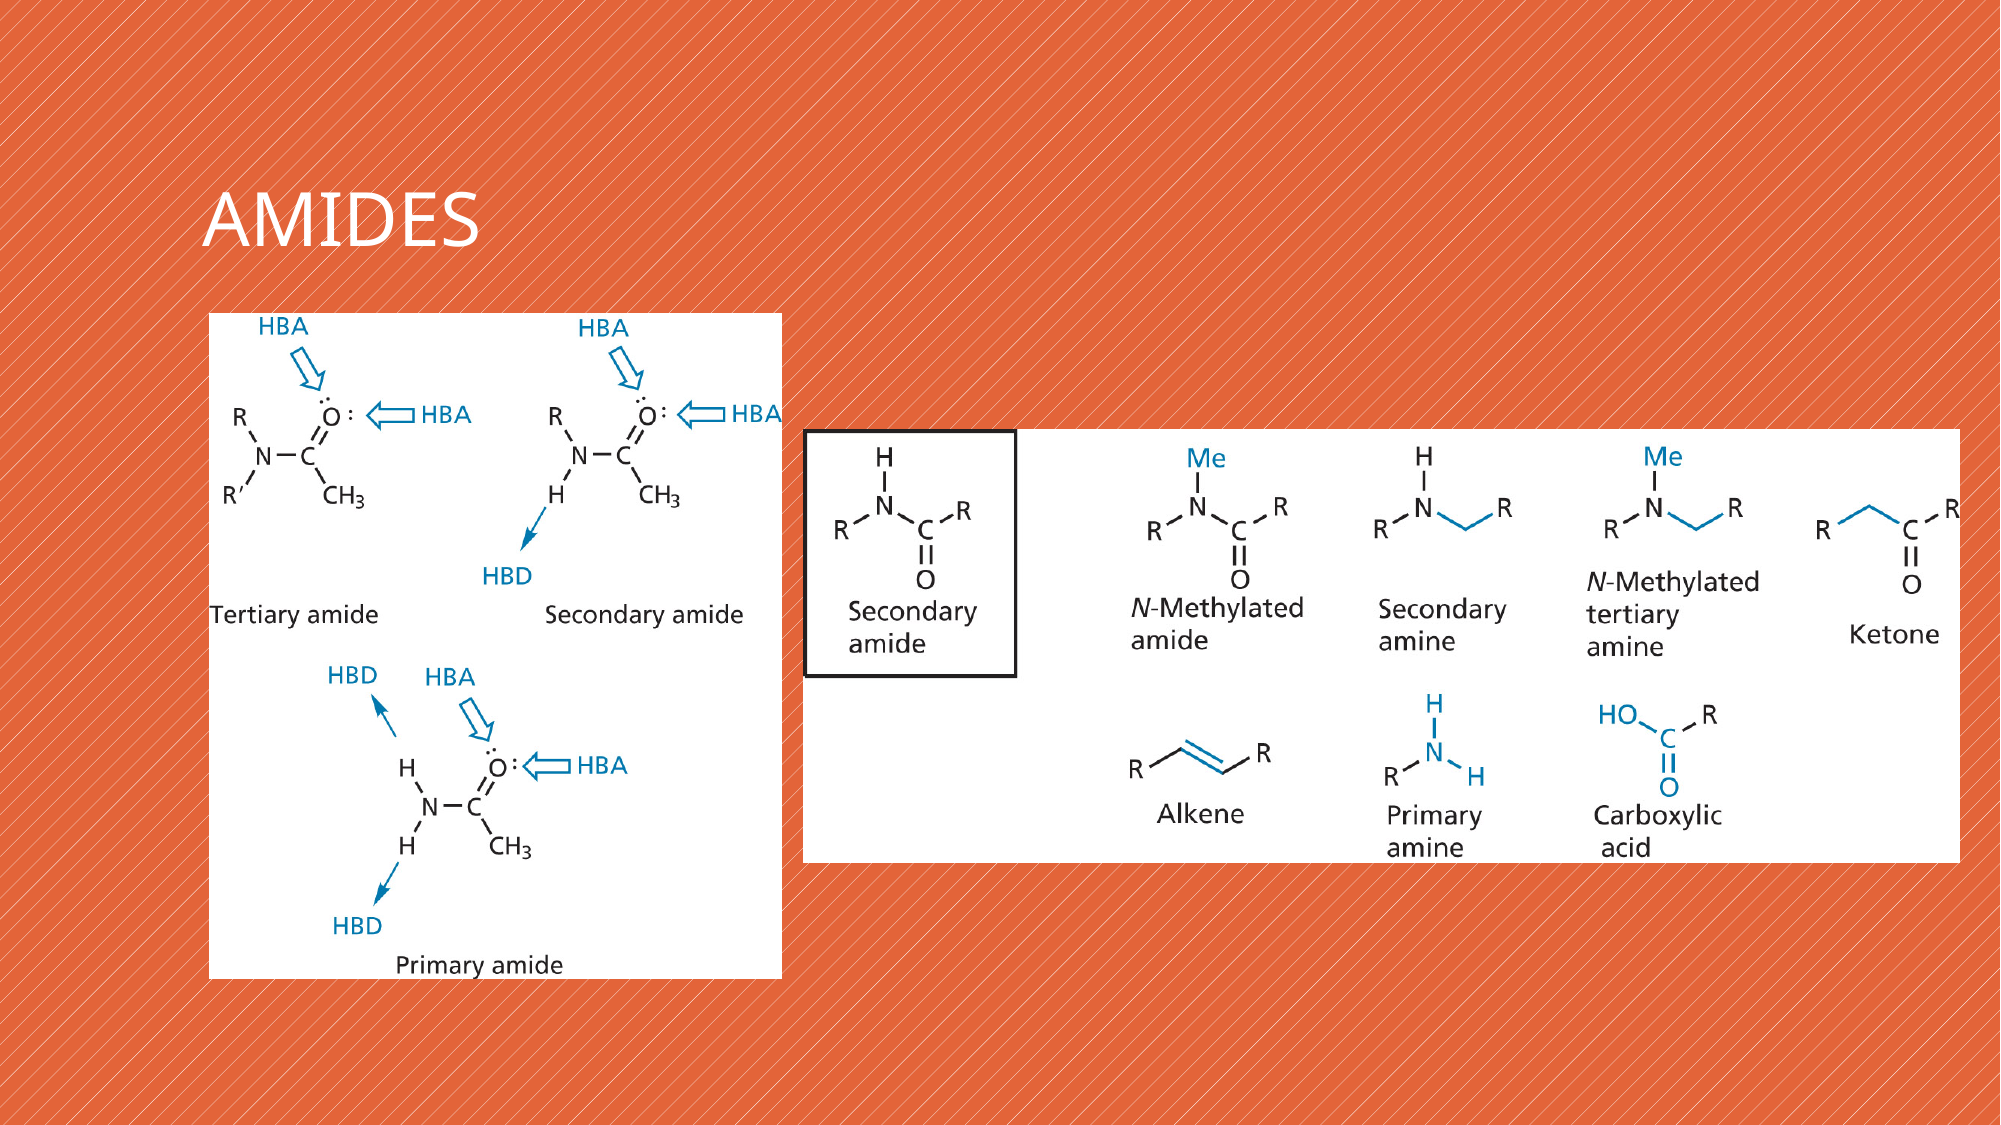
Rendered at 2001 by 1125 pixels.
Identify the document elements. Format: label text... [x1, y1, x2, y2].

picture [803, 429, 1960, 863]
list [208, 313, 782, 979]
title Amides [187, 101, 1813, 344]
